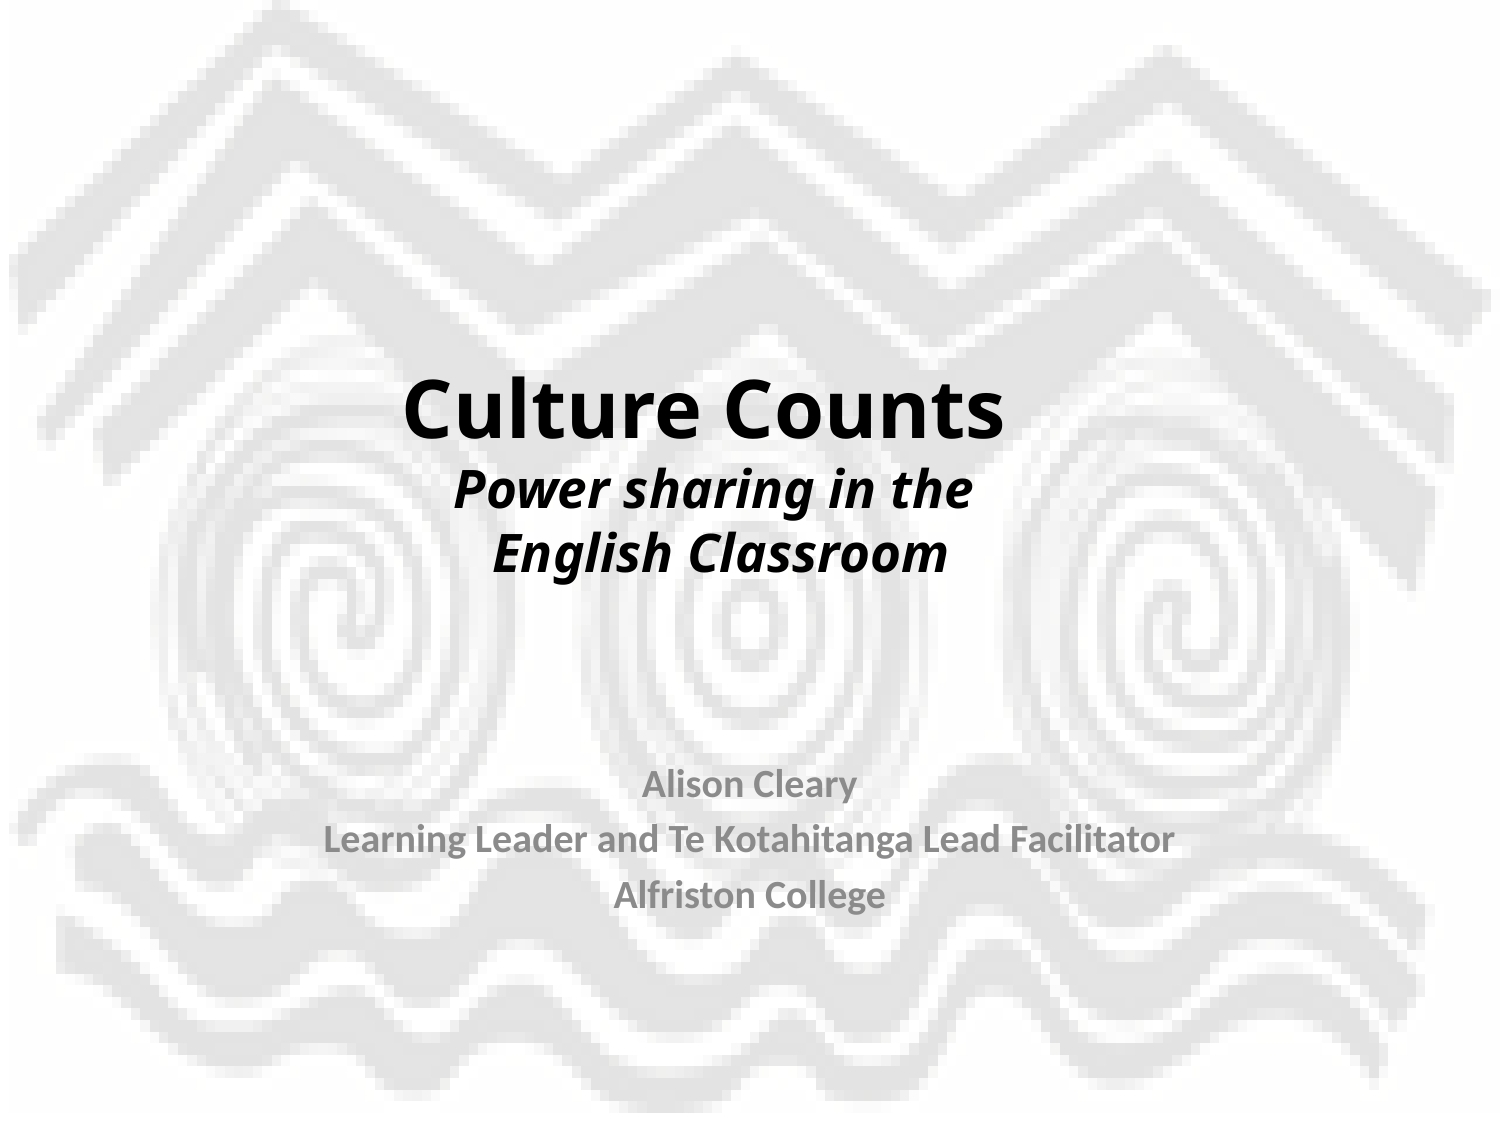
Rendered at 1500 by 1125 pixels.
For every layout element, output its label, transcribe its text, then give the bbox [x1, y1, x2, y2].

title Culture Counts Power sharing in the English Classroom [76, 349, 1352, 591]
subtitle Alison Cleary Learning Leader and Te Kotahitanga Lead Facilitator Alfriston College [225, 637, 1275, 925]
